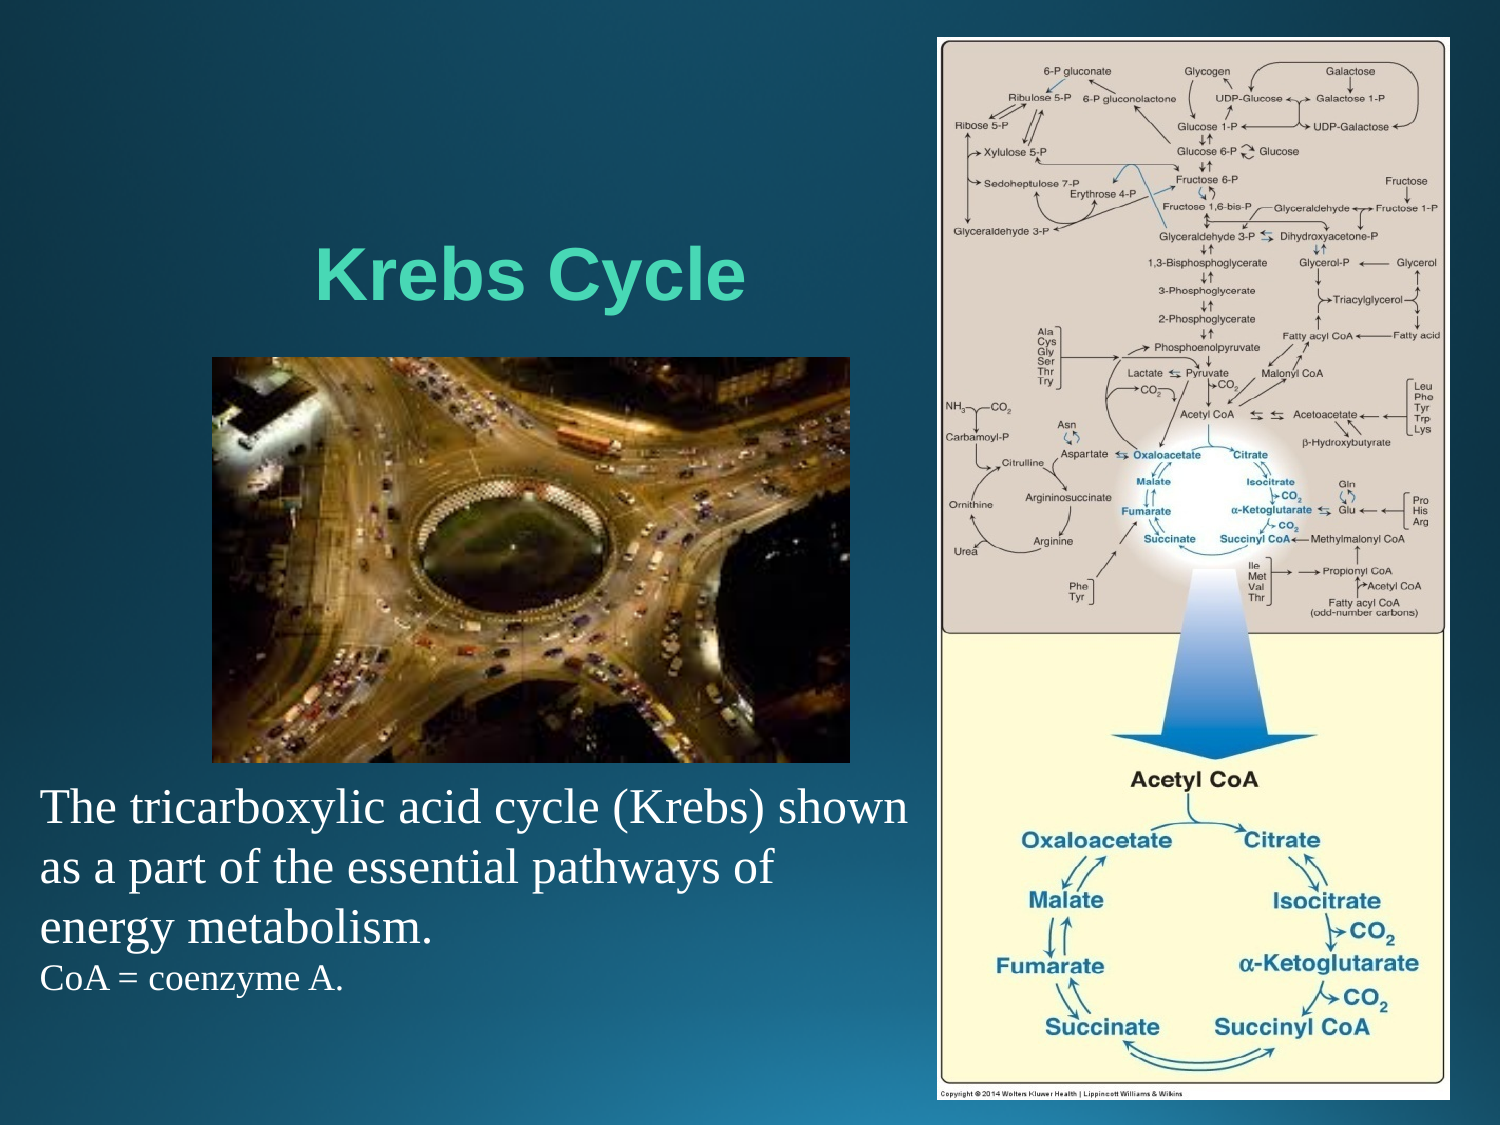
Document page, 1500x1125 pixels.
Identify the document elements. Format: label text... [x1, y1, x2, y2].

text_box The tricarboxylic acid cycle (Krebs) shown as a part of the essential pathways of energy metabolism. CoA = coenzyme A. [24, 765, 937, 1006]
picture [0, 0, 1500, 1125]
title Krebs Cycle [212, 195, 850, 357]
